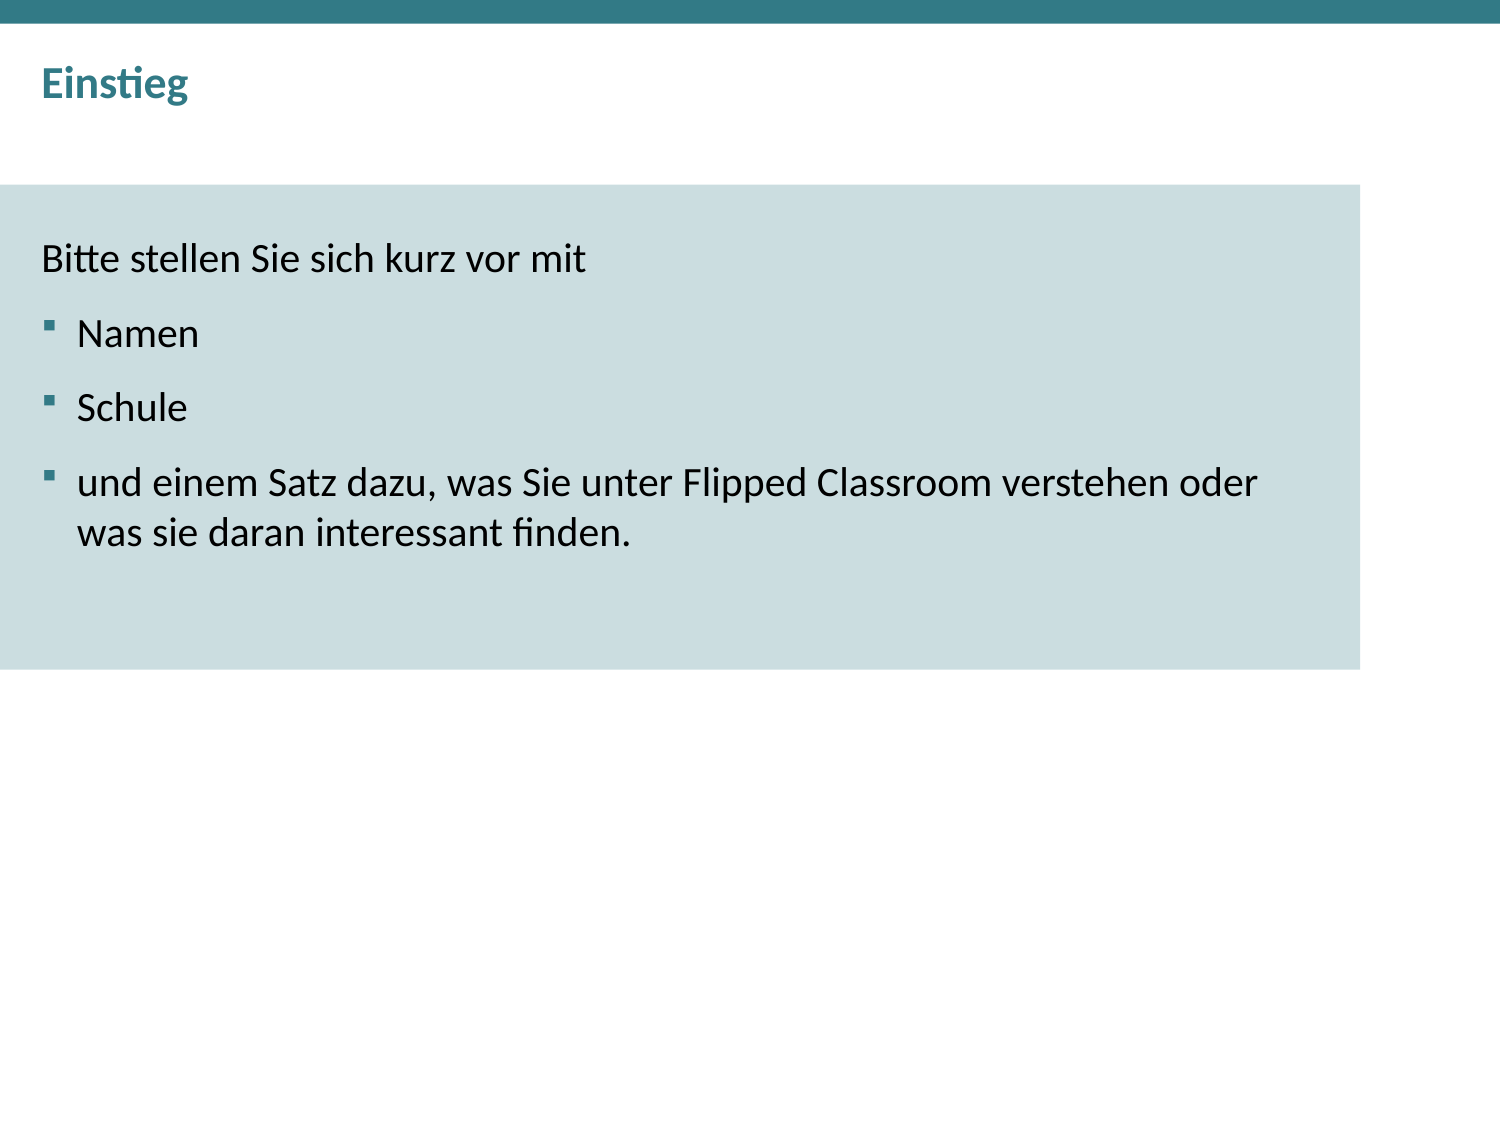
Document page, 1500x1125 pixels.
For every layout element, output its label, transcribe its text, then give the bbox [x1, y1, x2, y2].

title Einstieg [41, 53, 1459, 119]
text_box [0, 184, 1361, 670]
list Bitte stellen Sie sich kurz vor mit Namen Schule und einem Satz dazu, was Sie unter Flipped Classroom verstehen oder was sie daran interessant finden. [41, 231, 1318, 1063]
